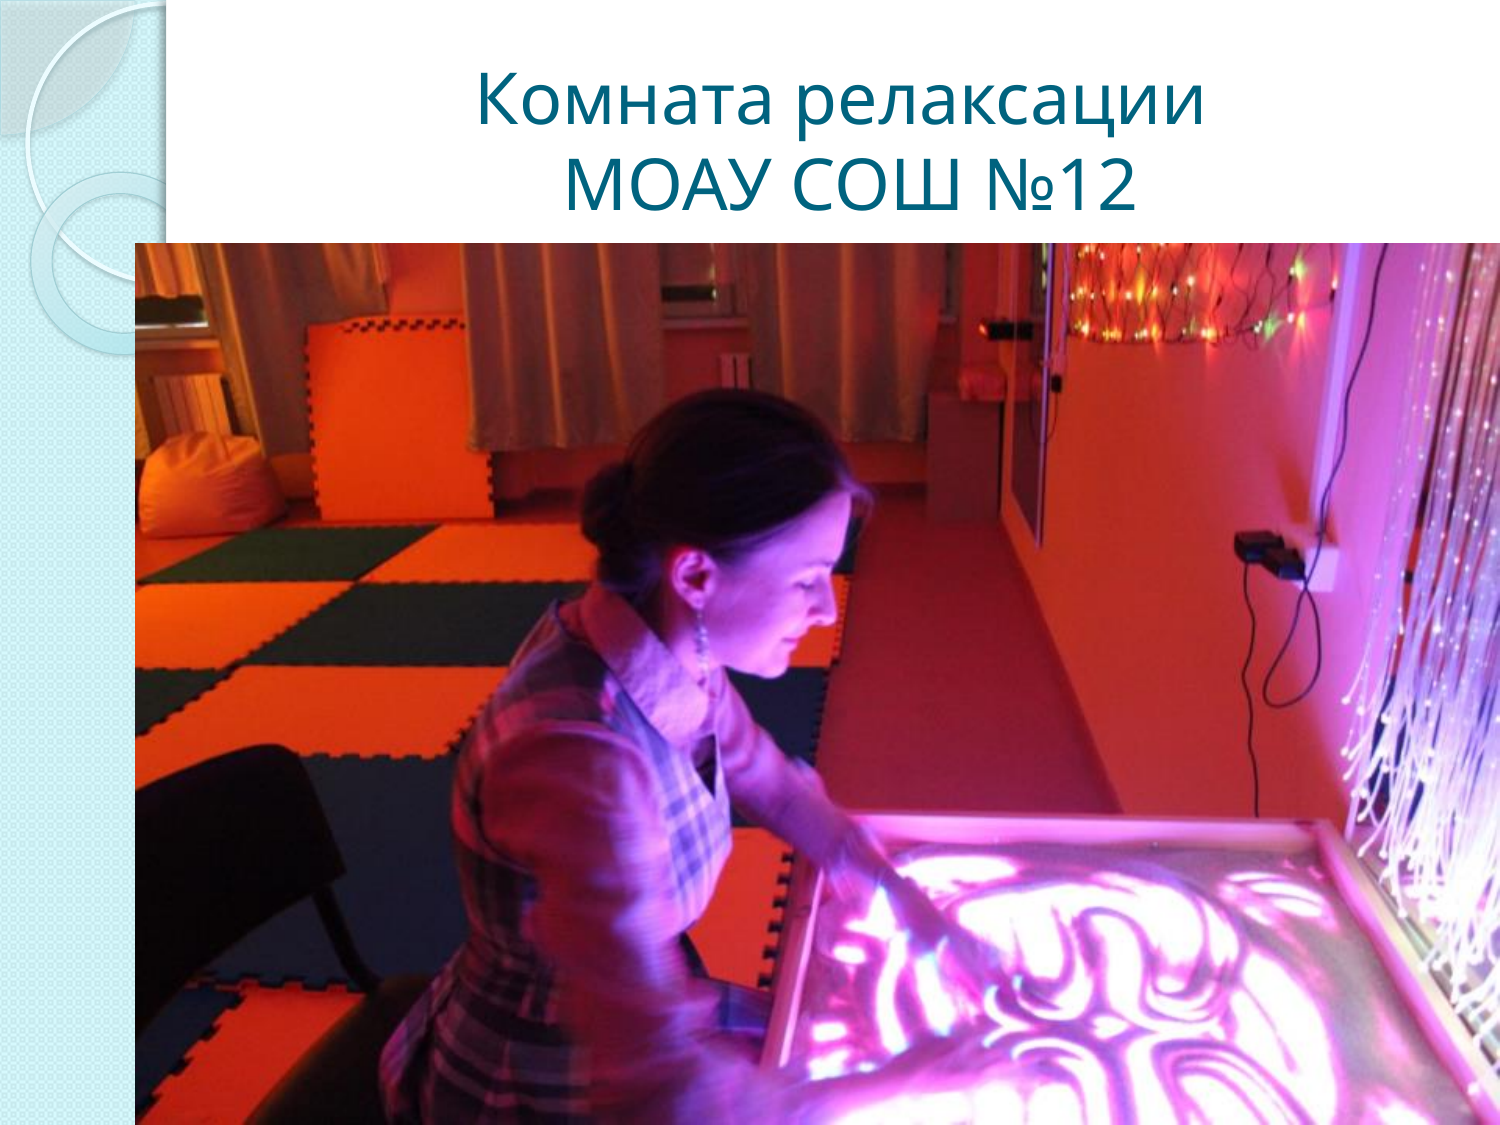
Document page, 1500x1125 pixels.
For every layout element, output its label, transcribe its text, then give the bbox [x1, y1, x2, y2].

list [135, 243, 1500, 1125]
title Комната релаксации МОАУ СОШ №12 [235, 45, 1466, 233]
